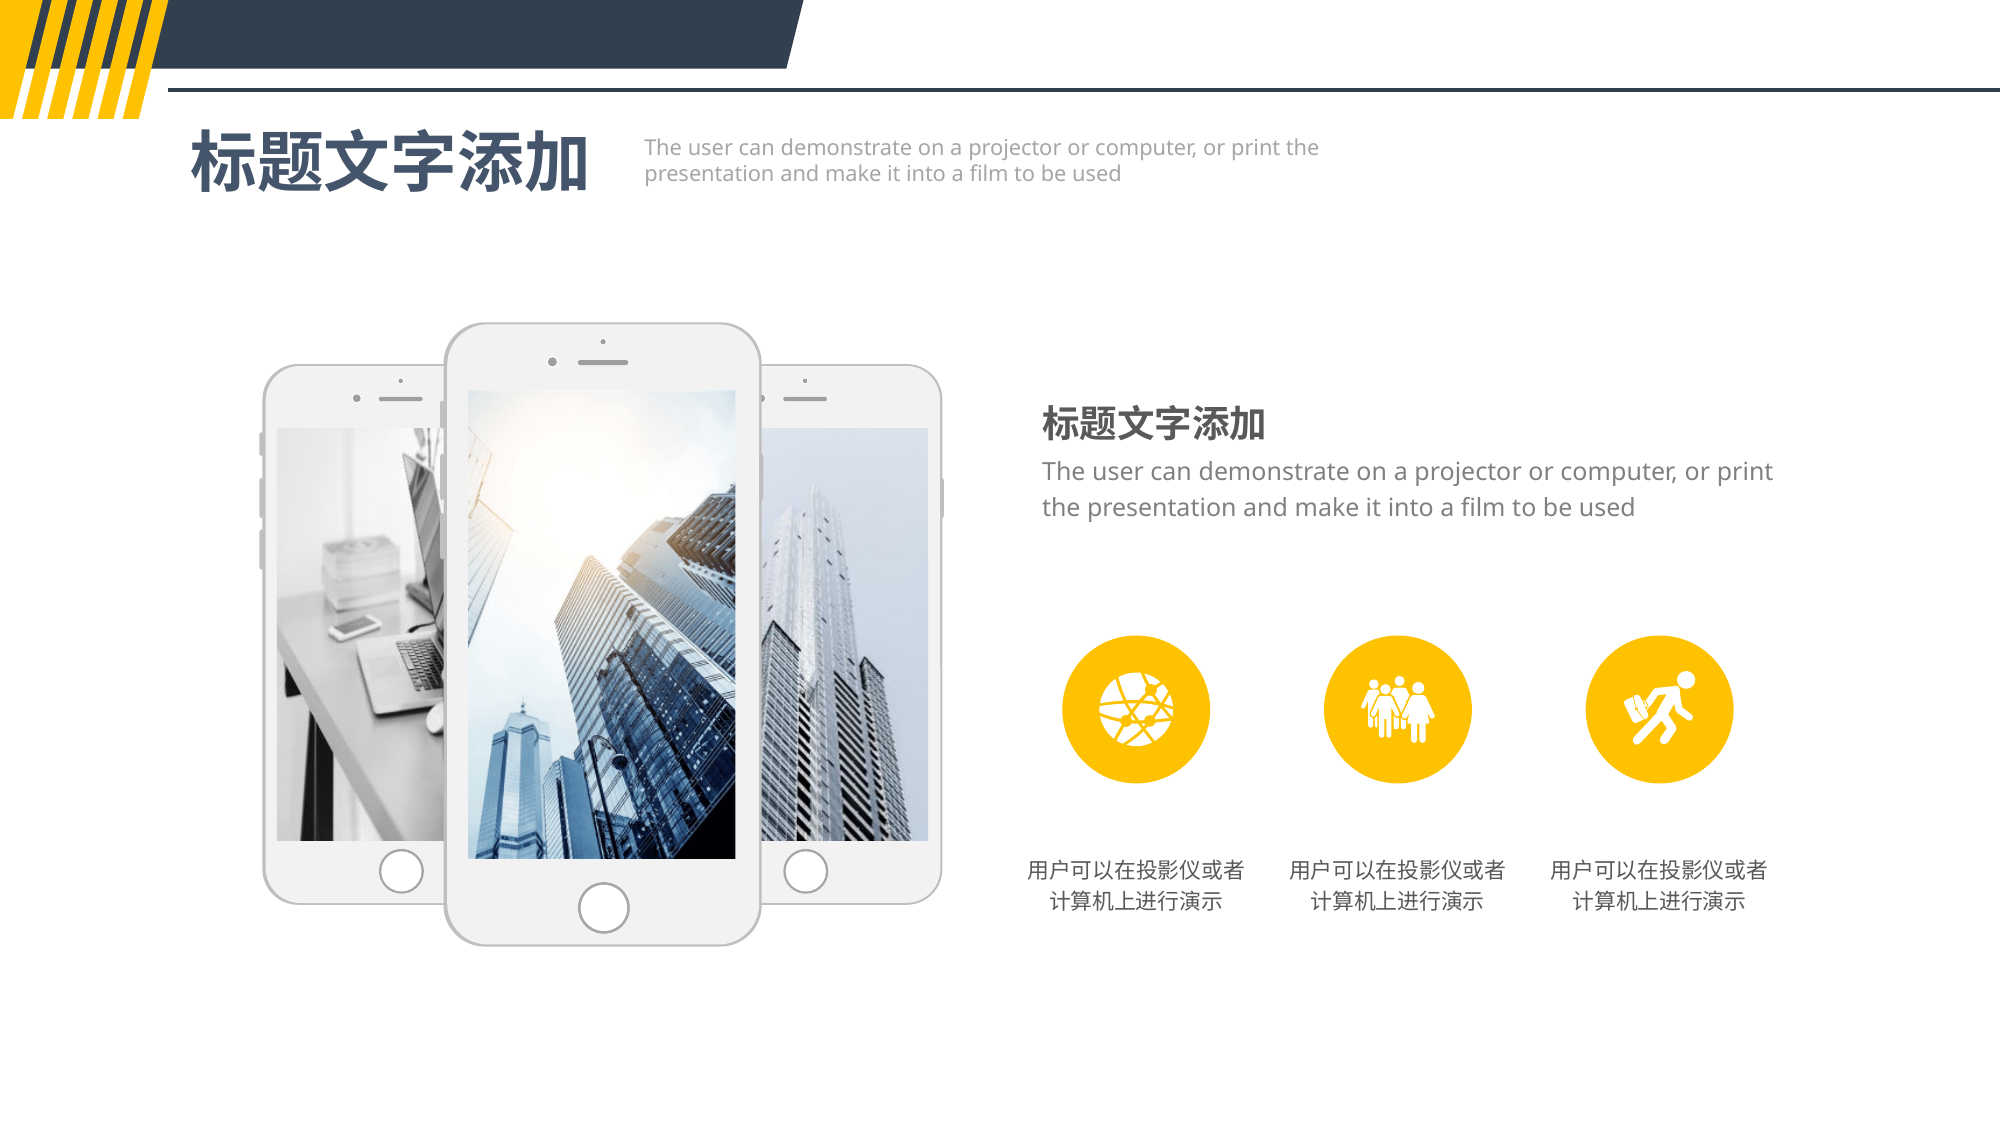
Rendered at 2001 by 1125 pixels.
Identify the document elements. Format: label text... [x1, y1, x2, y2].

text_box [259, 364, 440, 905]
text_box [1322, 634, 1473, 785]
text_box 用户可以在投影仪或者计算机上进行演示 [1010, 843, 1263, 922]
text_box [1623, 669, 1697, 746]
text_box 用户可以在投影仪或者计算机上进行演示 [1271, 843, 1524, 922]
text_box [1098, 671, 1175, 748]
text_box [1584, 634, 1735, 785]
picture [276, 428, 440, 841]
text_box [1360, 674, 1436, 745]
text_box 标题文字添加 [175, 112, 606, 207]
text_box [1061, 634, 1212, 785]
text_box 用户可以在投影仪或者计算机上进行演示 [1533, 843, 1786, 922]
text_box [764, 364, 944, 905]
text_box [0, 0, 169, 119]
text_box The user can demonstrate on a projector or computer, or print the presentation and make it into a film to be used [629, 125, 1463, 194]
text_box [1027, 383, 1790, 527]
picture [468, 390, 736, 859]
picture [764, 428, 929, 841]
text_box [440, 322, 764, 947]
text_box [169, 0, 805, 70]
